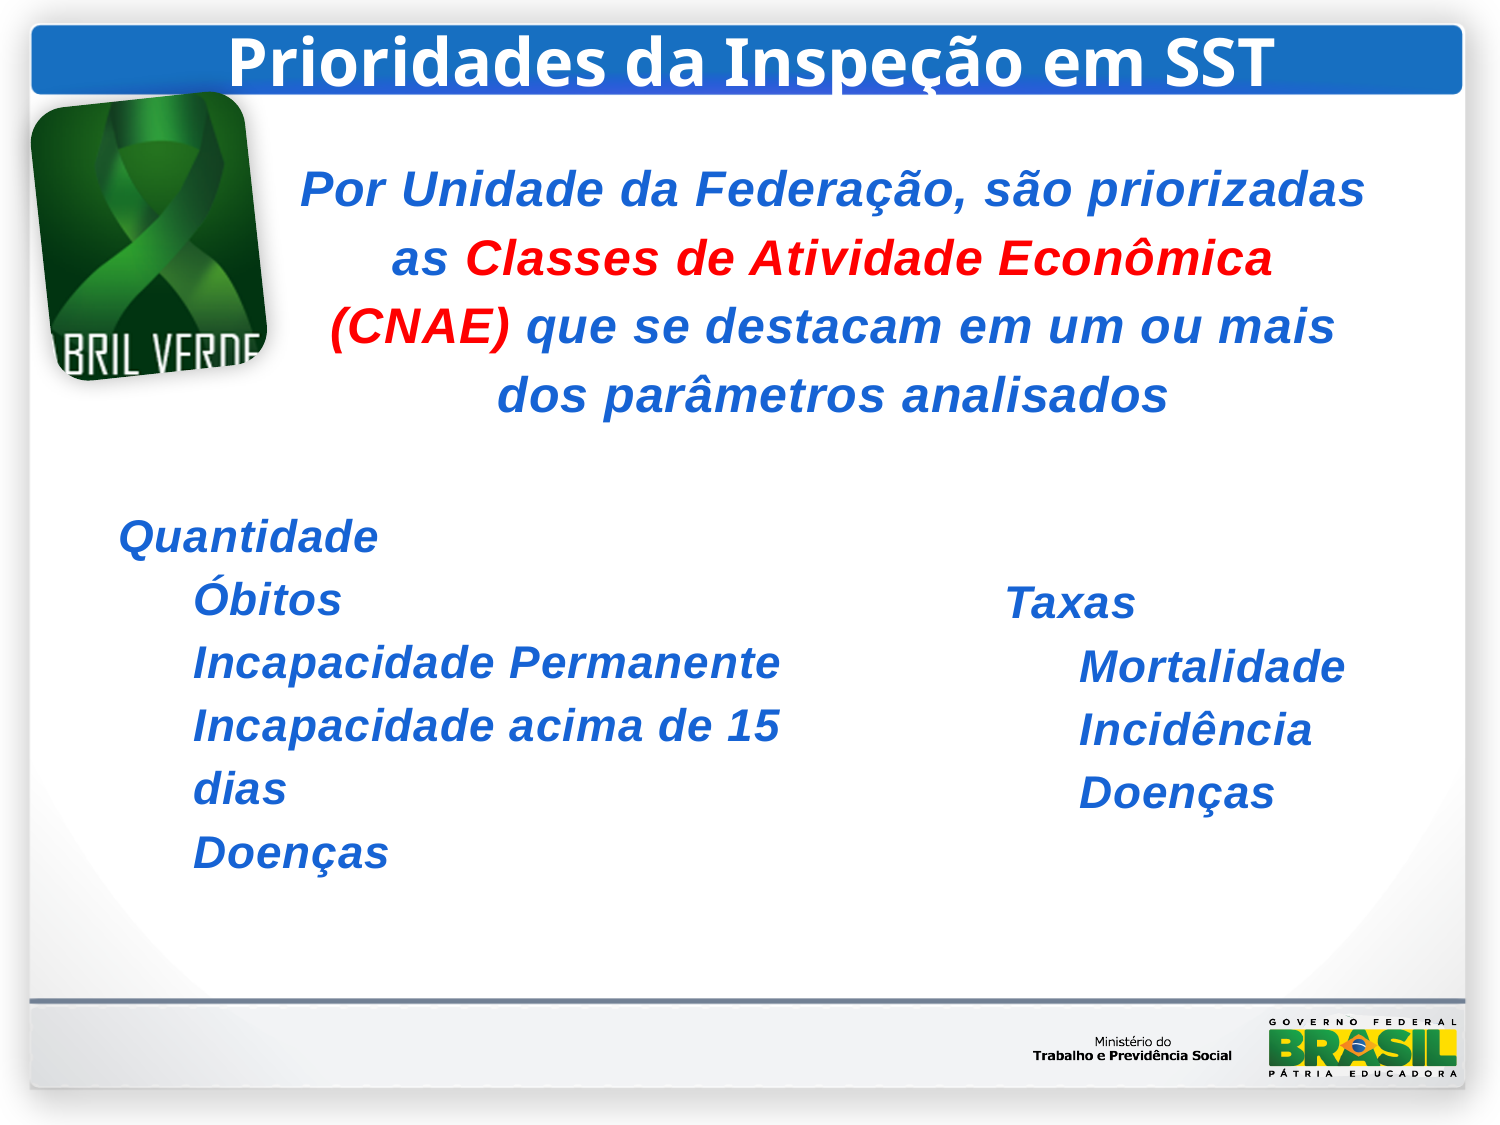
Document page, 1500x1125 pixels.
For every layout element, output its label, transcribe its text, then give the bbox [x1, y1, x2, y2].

text_box Quantidade Óbitos Incapacidade Permanente Incapacidade acima de 15 dias Doenças [88, 490, 845, 885]
picture [0, 0, 1500, 1125]
title Prioridades da Inspeção em SST [76, 25, 1428, 95]
text_box Taxas Mortalidade Incidência Doenças [974, 557, 1471, 825]
text_box Por Unidade da Federação, são priorizadas as Classes de Atividade Econômica (CNAE) que se destacam em um ou mais dos parâmetros analisados [265, 139, 1388, 431]
